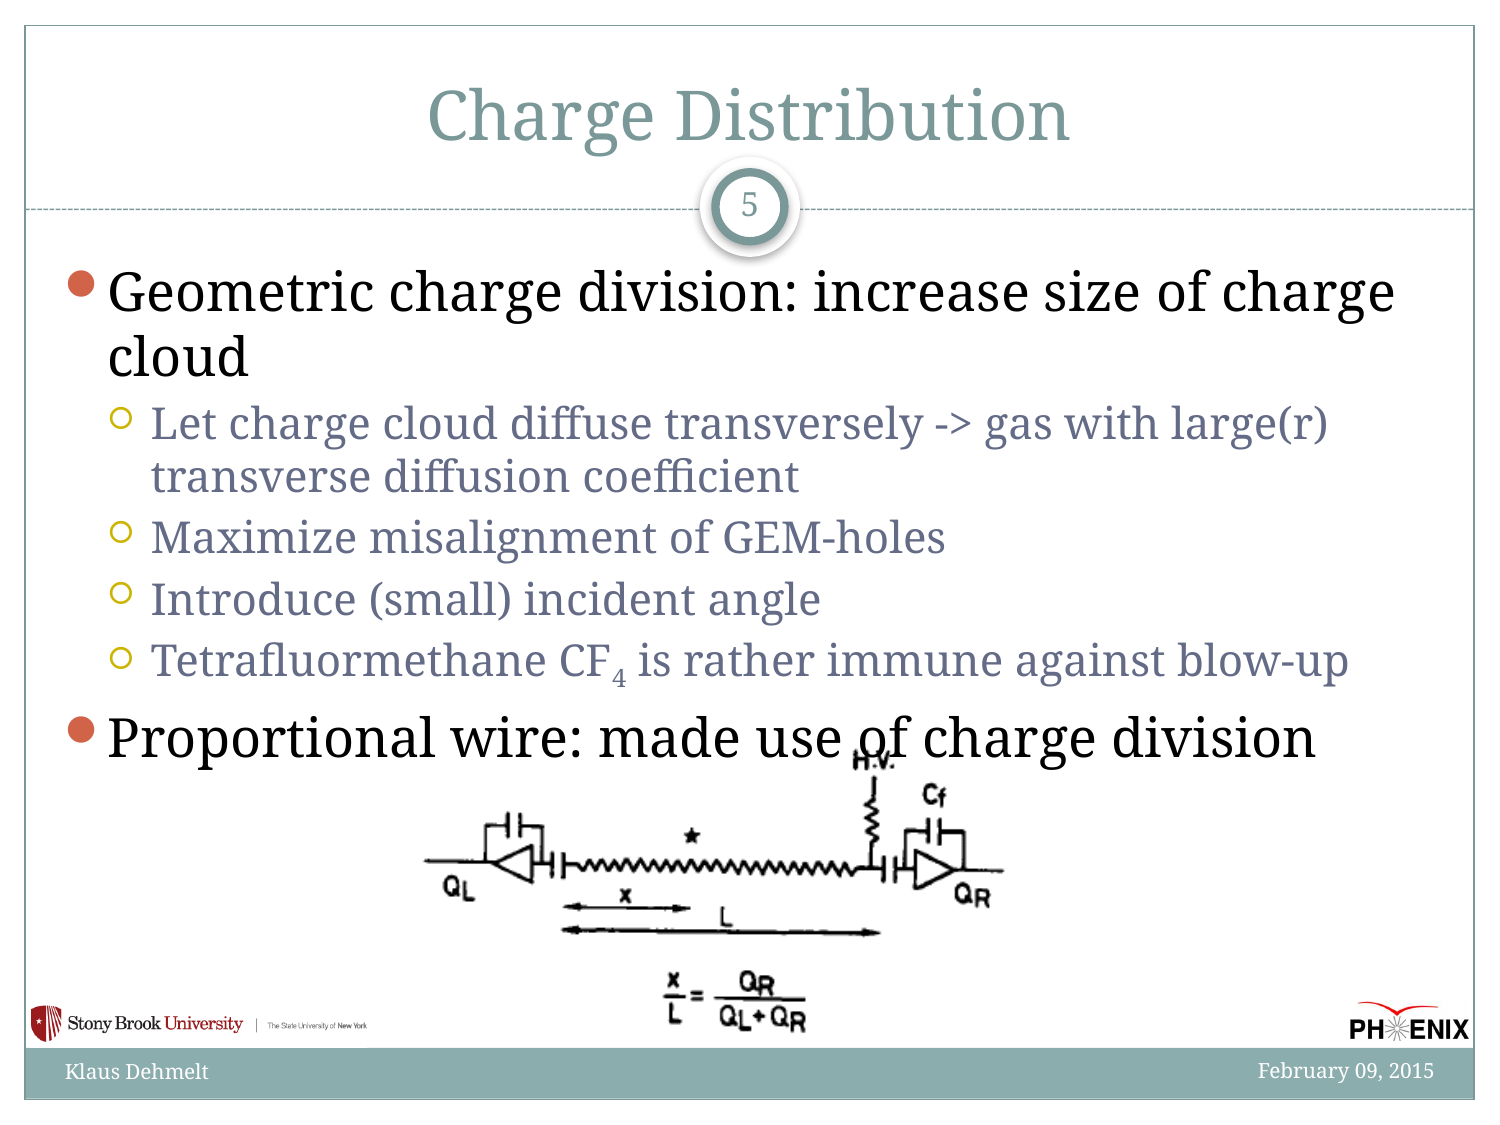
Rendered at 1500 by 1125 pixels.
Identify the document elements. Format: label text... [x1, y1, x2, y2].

picture [415, 736, 1010, 1037]
picture [1350, 1001, 1469, 1041]
footer Klaus Dehmelt [50, 1051, 638, 1112]
title Charge Distribution [49, 37, 1450, 162]
picture [30, 994, 367, 1048]
list Geometric charge division: increase size of charge cloud Let charge cloud diffuse transversely -> gas with large(r) transverse diffusion coefficient Maximize misalignment of GEM-holes Introduce (small) incident angle Tetrafluormethane CF4 is rather immune against blow-up Proportional wire: made use of charge division [49, 249, 1450, 1005]
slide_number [950, 1050, 1450, 1111]
slide_number 5 [712, 169, 788, 243]
